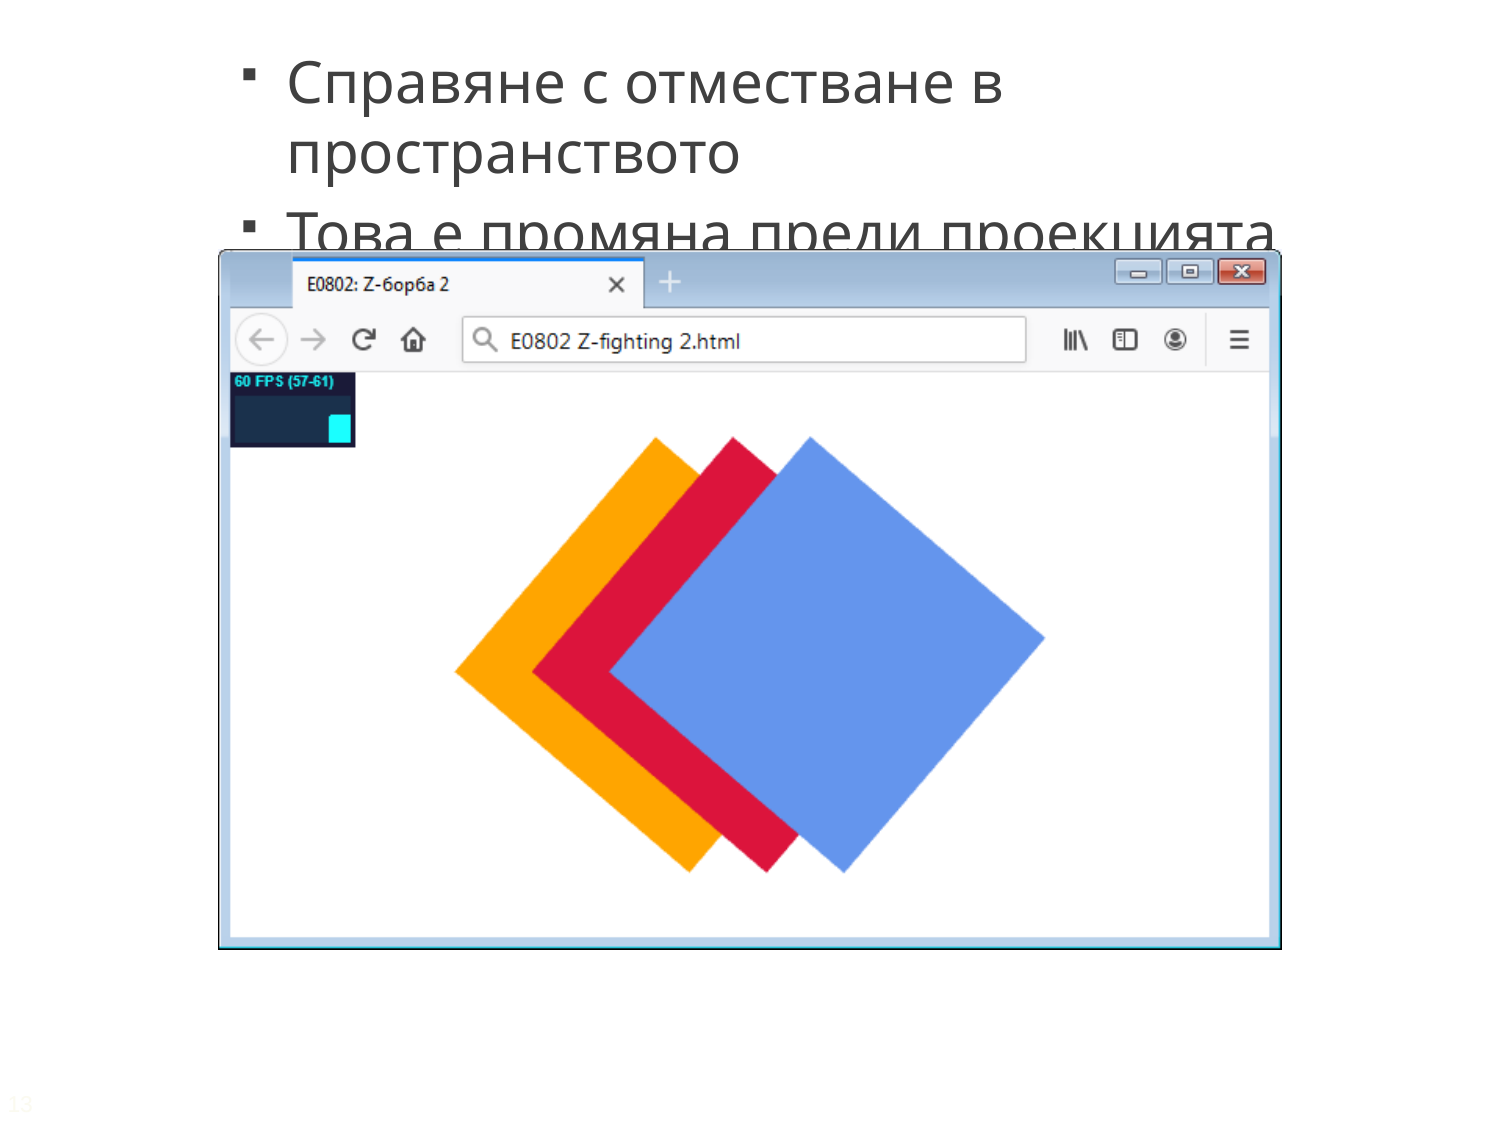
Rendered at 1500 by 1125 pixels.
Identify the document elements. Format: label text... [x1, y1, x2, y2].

list Справяне с отместване в пространството Това е промяна преди проекцията [150, 37, 1488, 1113]
picture [218, 249, 1282, 951]
